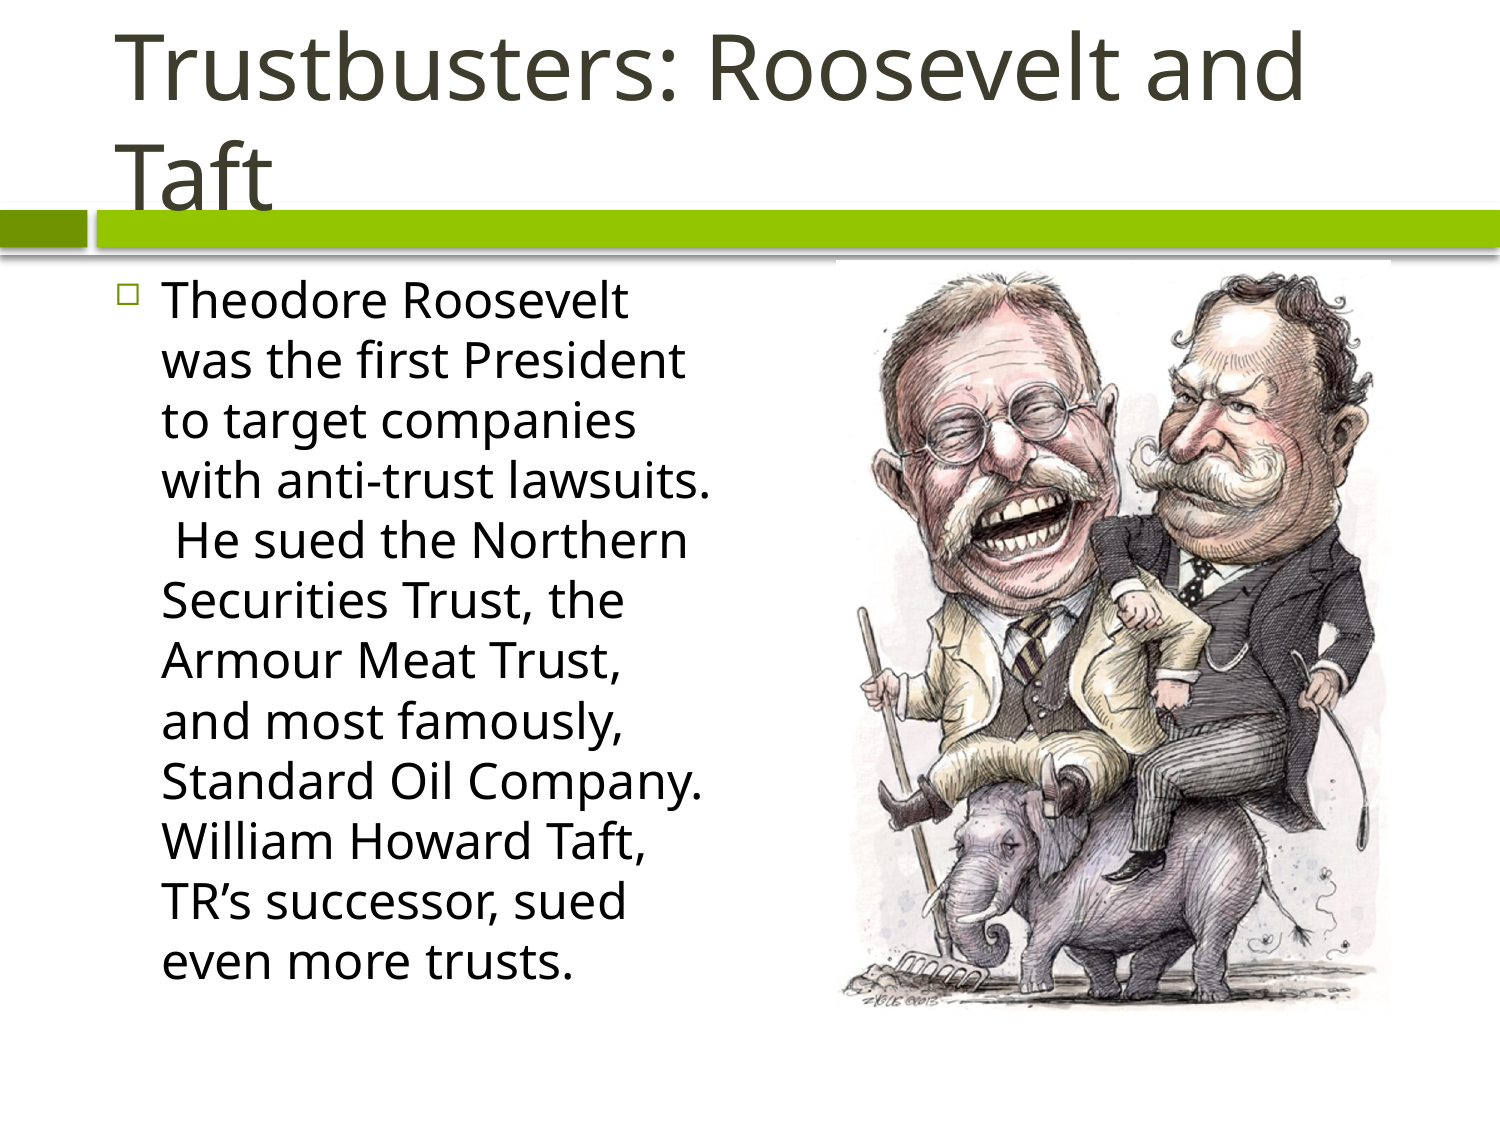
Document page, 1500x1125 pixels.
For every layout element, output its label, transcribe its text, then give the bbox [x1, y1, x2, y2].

title Trustbusters: Roosevelt and Taft [99, 37, 1438, 200]
list Theodore Roosevelt was the first President to target companies with anti-trust lawsuits. He sued the Northern Securities Trust, the Armour Meat Trust, and most famously, Standard Oil Company. William Howard Taft, TR’s successor, sued even more trusts. [99, 260, 738, 1011]
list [835, 260, 1392, 1011]
